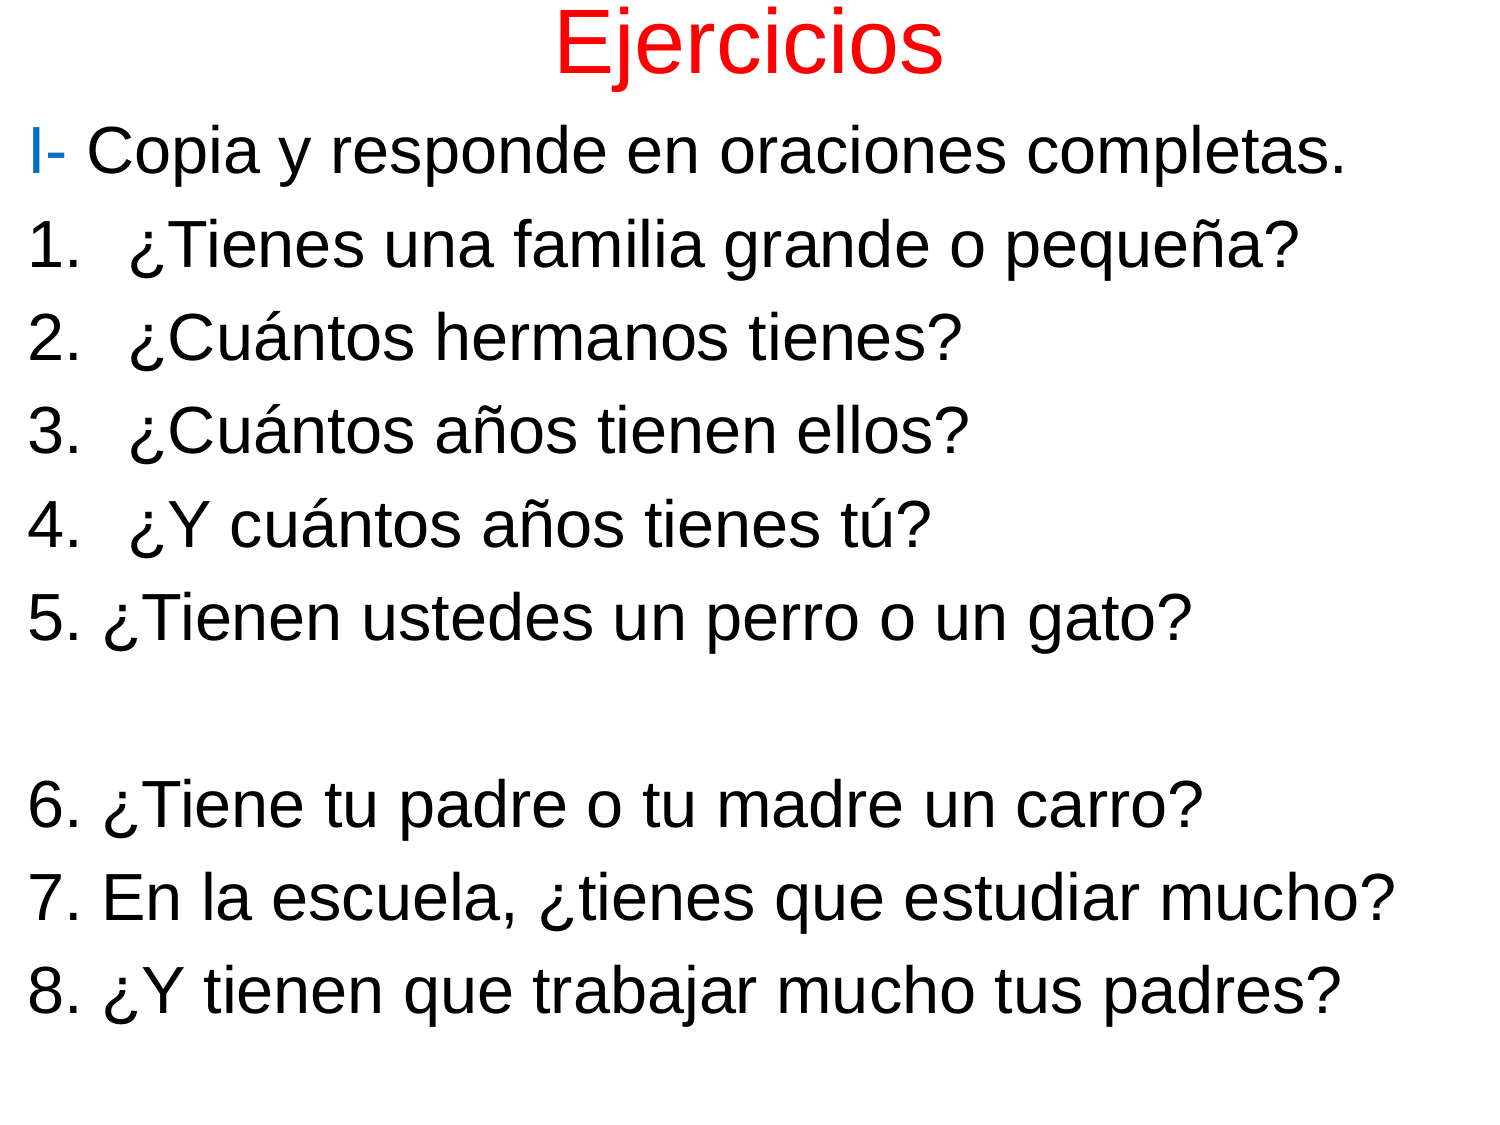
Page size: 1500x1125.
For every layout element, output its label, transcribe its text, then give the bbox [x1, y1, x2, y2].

text_box Ejercicios [74, 0, 1425, 99]
text_box I- Copia y responde en oraciones completas. ¿Tienes una familia grande o pequeña? ¿Cuántos hermanos tienes? ¿Cuántos años tienen ellos? ¿Y cuántos años tienes tú? 5. ¿Tienen ustedes un perro o un gato? 6. ¿Tiene tu padre o tu madre un carro? 7. En la escuela, ¿tienes que estudiar mucho? 8. ¿Y tienen que trabajar mucho tus padres? [12, 99, 1500, 1025]
